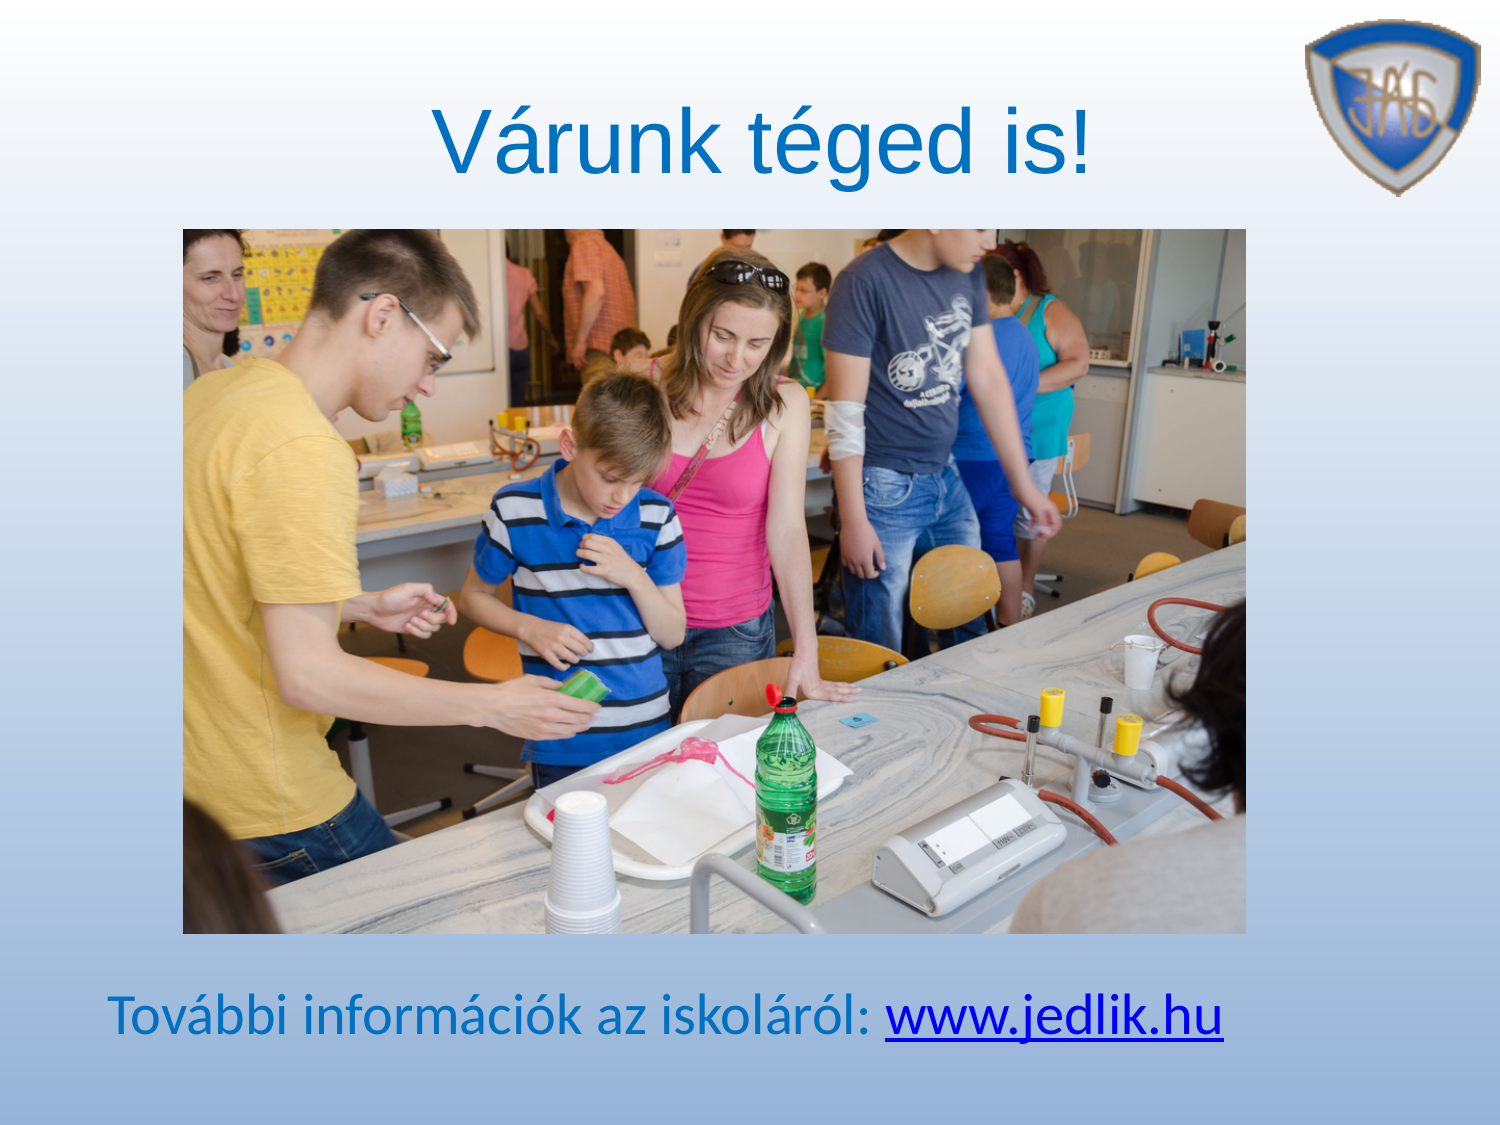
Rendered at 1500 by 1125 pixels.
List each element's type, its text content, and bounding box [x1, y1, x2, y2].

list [182, 229, 1247, 934]
text_box További információk az iskoláról: www.jedlik.hu [92, 968, 1475, 1054]
picture [1305, 19, 1481, 197]
title Várunk téged is! [88, 42, 1439, 231]
